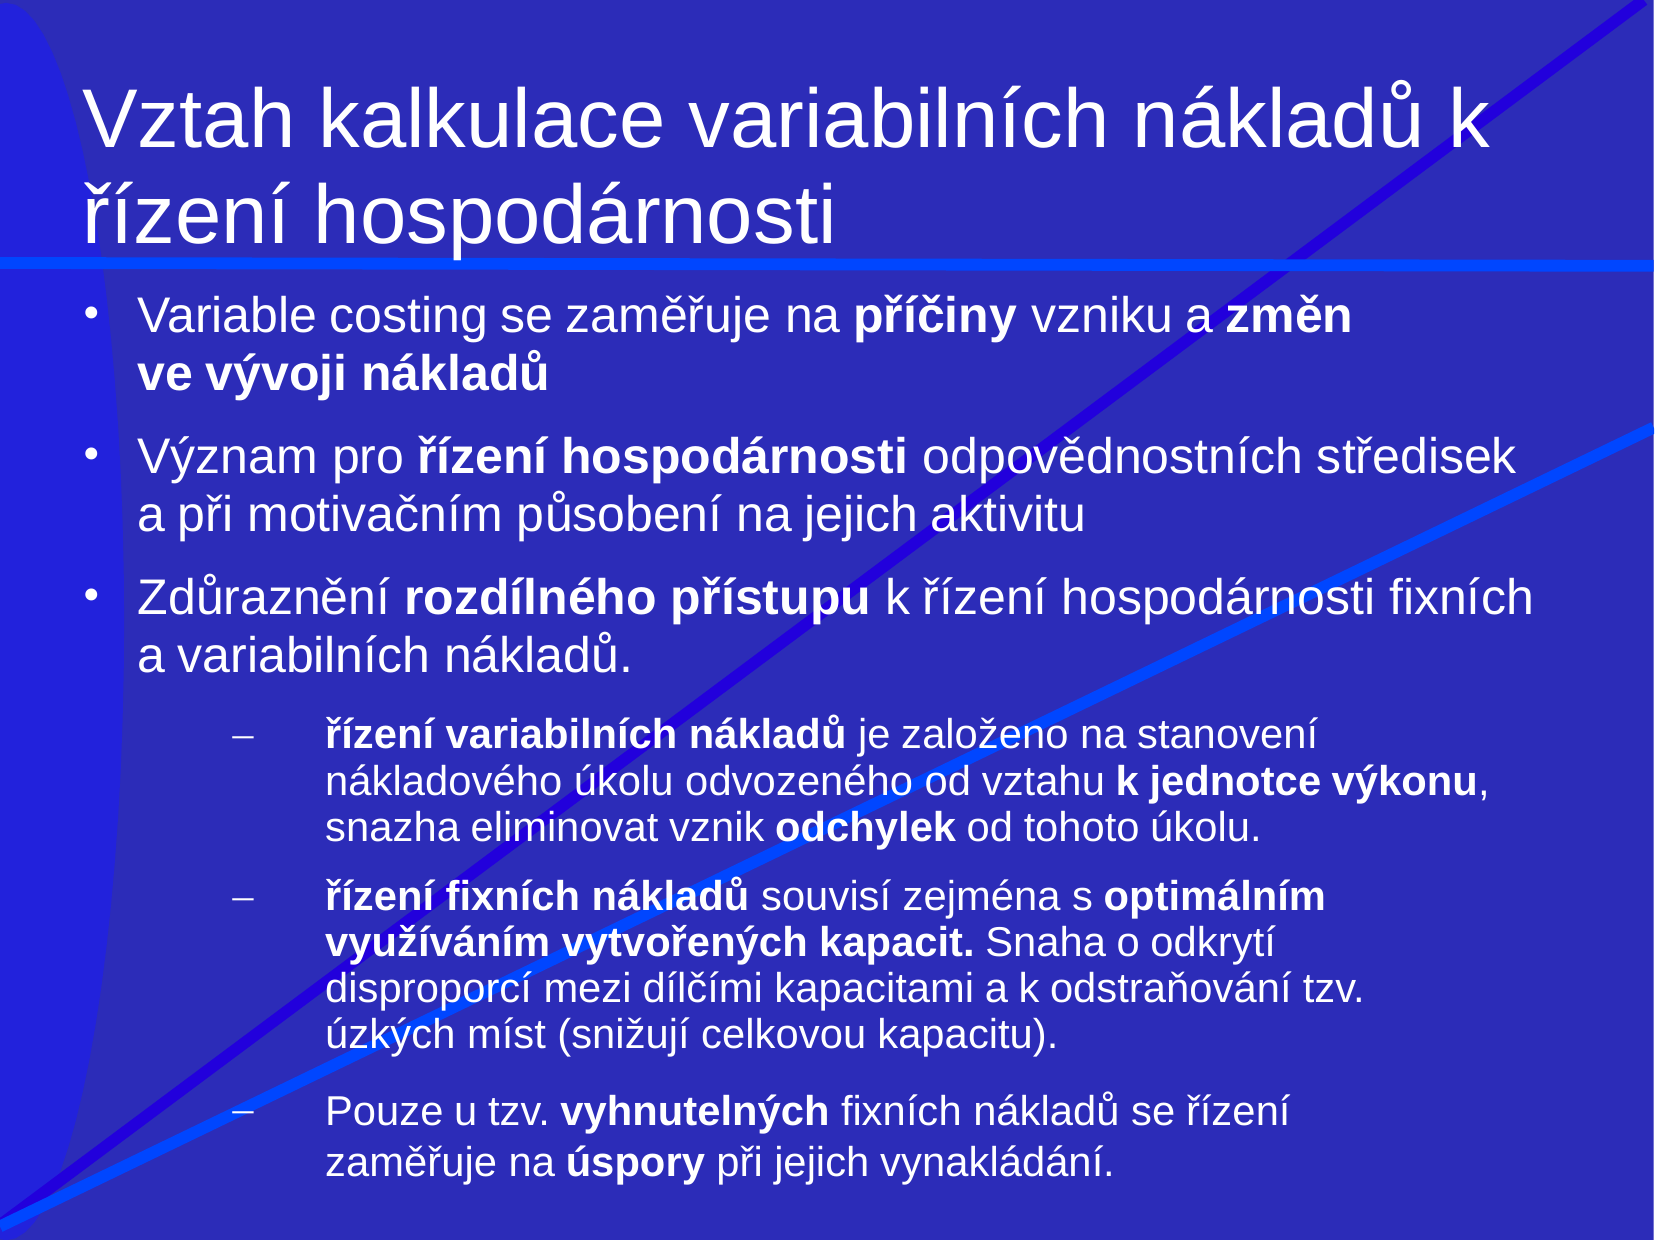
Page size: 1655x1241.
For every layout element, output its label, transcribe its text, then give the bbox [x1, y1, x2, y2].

text_box Variable costing se zaměřuje na příčiny vzniku a změn ve vývoji nákladů Význam pro řízení hospodárnosti odpovědnostních středisek a při motivačním působení na jejich aktivitu Zdůraznění rozdílného přístupu k řízení hospodárnosti fixních a variabilních nákladů. řízení variabilních nákladů je založeno na stanovení nákladového úkolu odvozeného od vztahu k jednotce výkonu, snazha eliminovat vznik odchylek od tohoto úkolu. řízení fixních nákladů souvisí zejména s optimálním využíváním vytvořených kapacit. Snaha o odkrytí disproporcí mezi dílčími kapacitami a k odstraňování tzv. úzkých míst (snižují celkovou kapacitu). Pouze u tzv. vyhnutelných fixních nákladů se řízení zaměřuje na úspory při jejich vynakládání. [80, 284, 1550, 1185]
title Vztah kalkulace variabilních nákladů k řízení hospodárnosti [80, 67, 1574, 275]
